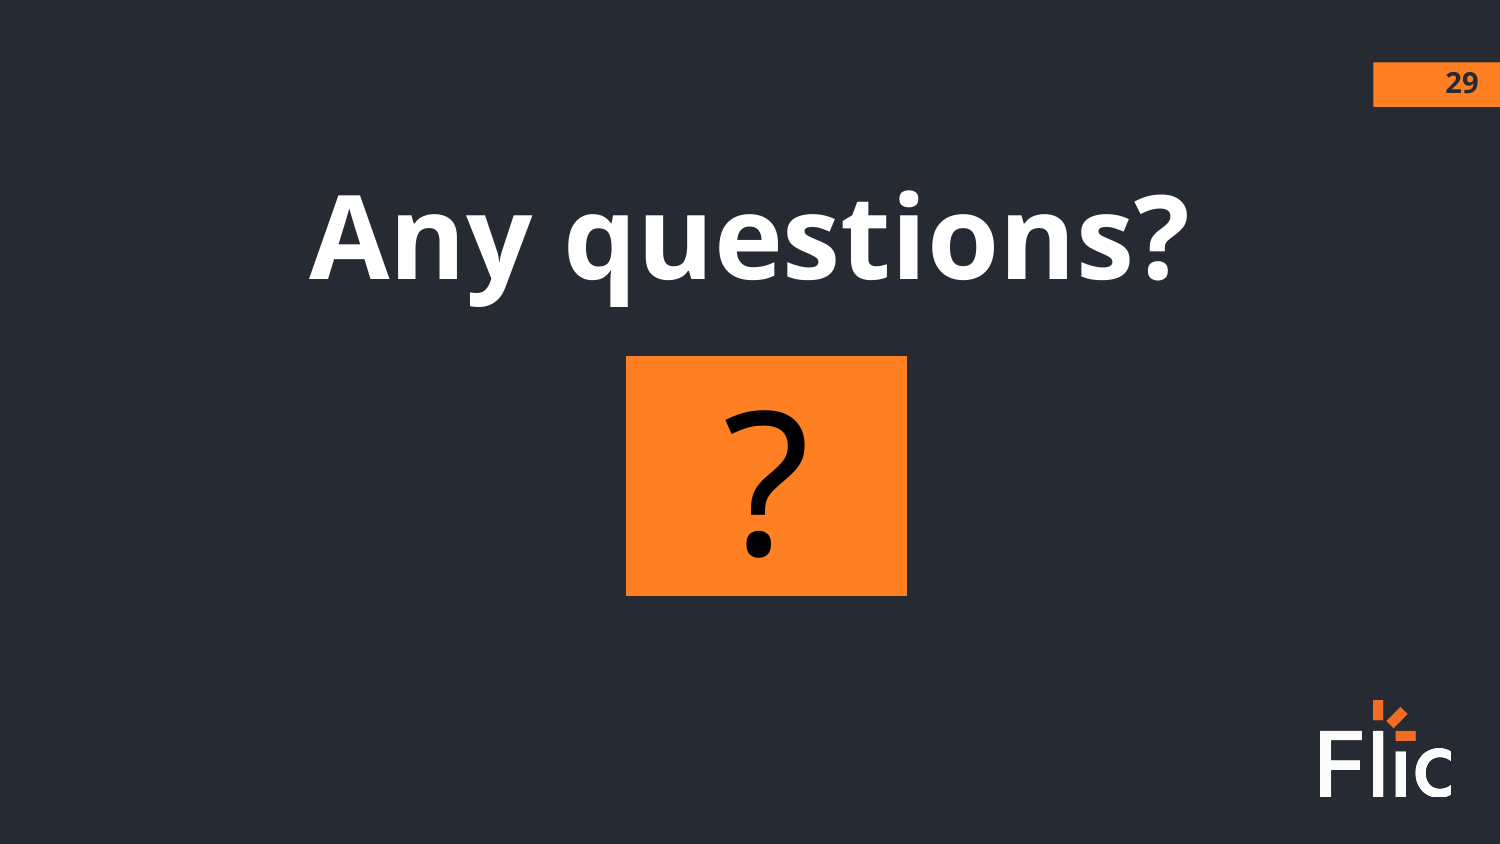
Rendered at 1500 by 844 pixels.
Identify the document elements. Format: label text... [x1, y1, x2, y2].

text_box ? [624, 354, 909, 598]
slide_number ‹#› [1423, 66, 1500, 104]
text_box Any questions? [0, 163, 1500, 320]
picture [1320, 700, 1451, 797]
